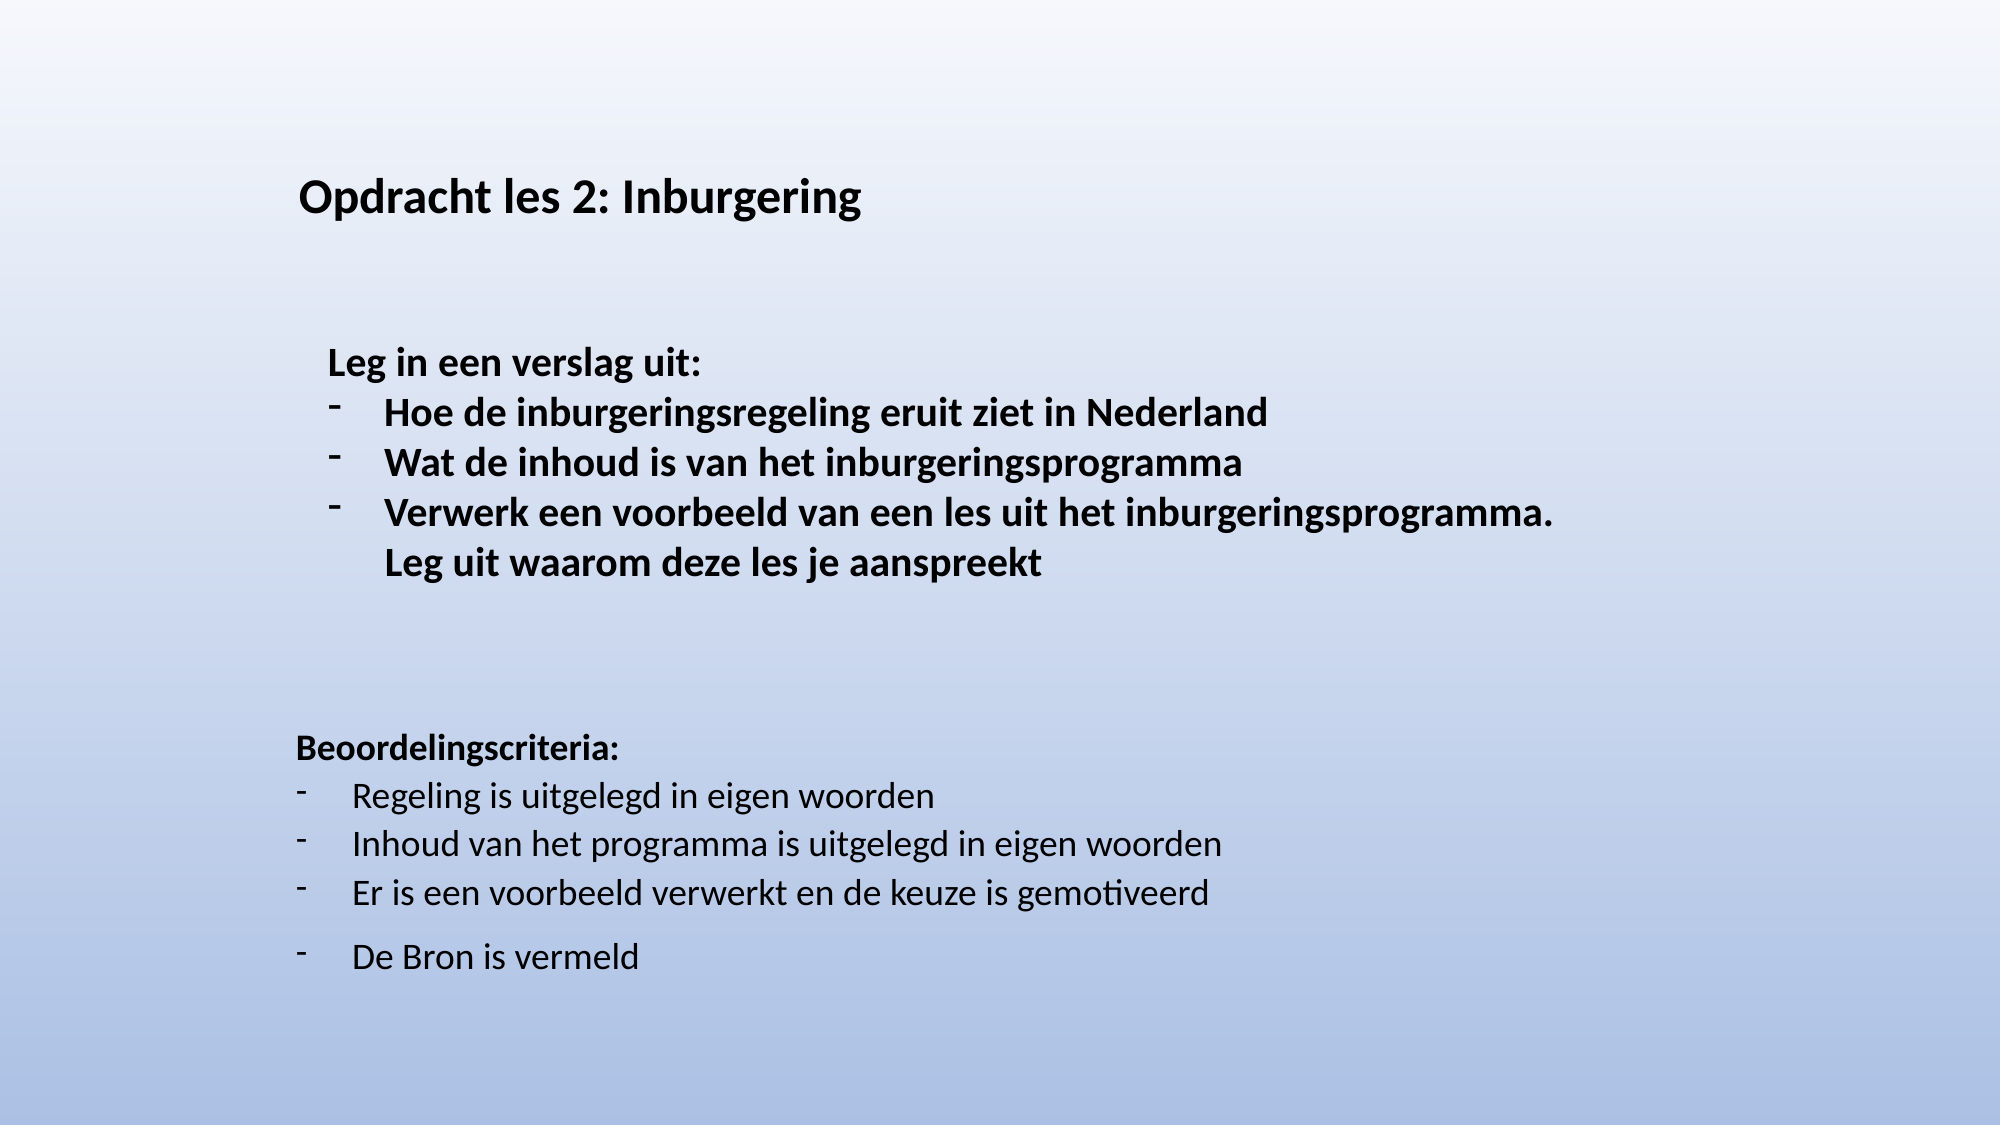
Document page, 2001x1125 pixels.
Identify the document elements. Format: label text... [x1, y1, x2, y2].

text_box Leg in een verslag uit: Hoe de inburgeringsregeling eruit ziet in Nederland Wat de inhoud is van het inburgeringsprogramma Verwerk een voorbeeld van een les uit het inburgeringsprogramma. Leg uit waarom deze les je aanspreekt [313, 326, 1571, 592]
text_box Opdracht les 2: Inburgering [284, 156, 878, 231]
text_box Beoordelingscriteria: Regeling is uitgelegd in eigen woorden Inhoud van het programma is uitgelegd in eigen woorden Er is een voorbeeld verwerkt en de keuze is gemotiveerd De Bron is vermeld [281, 712, 1281, 985]
